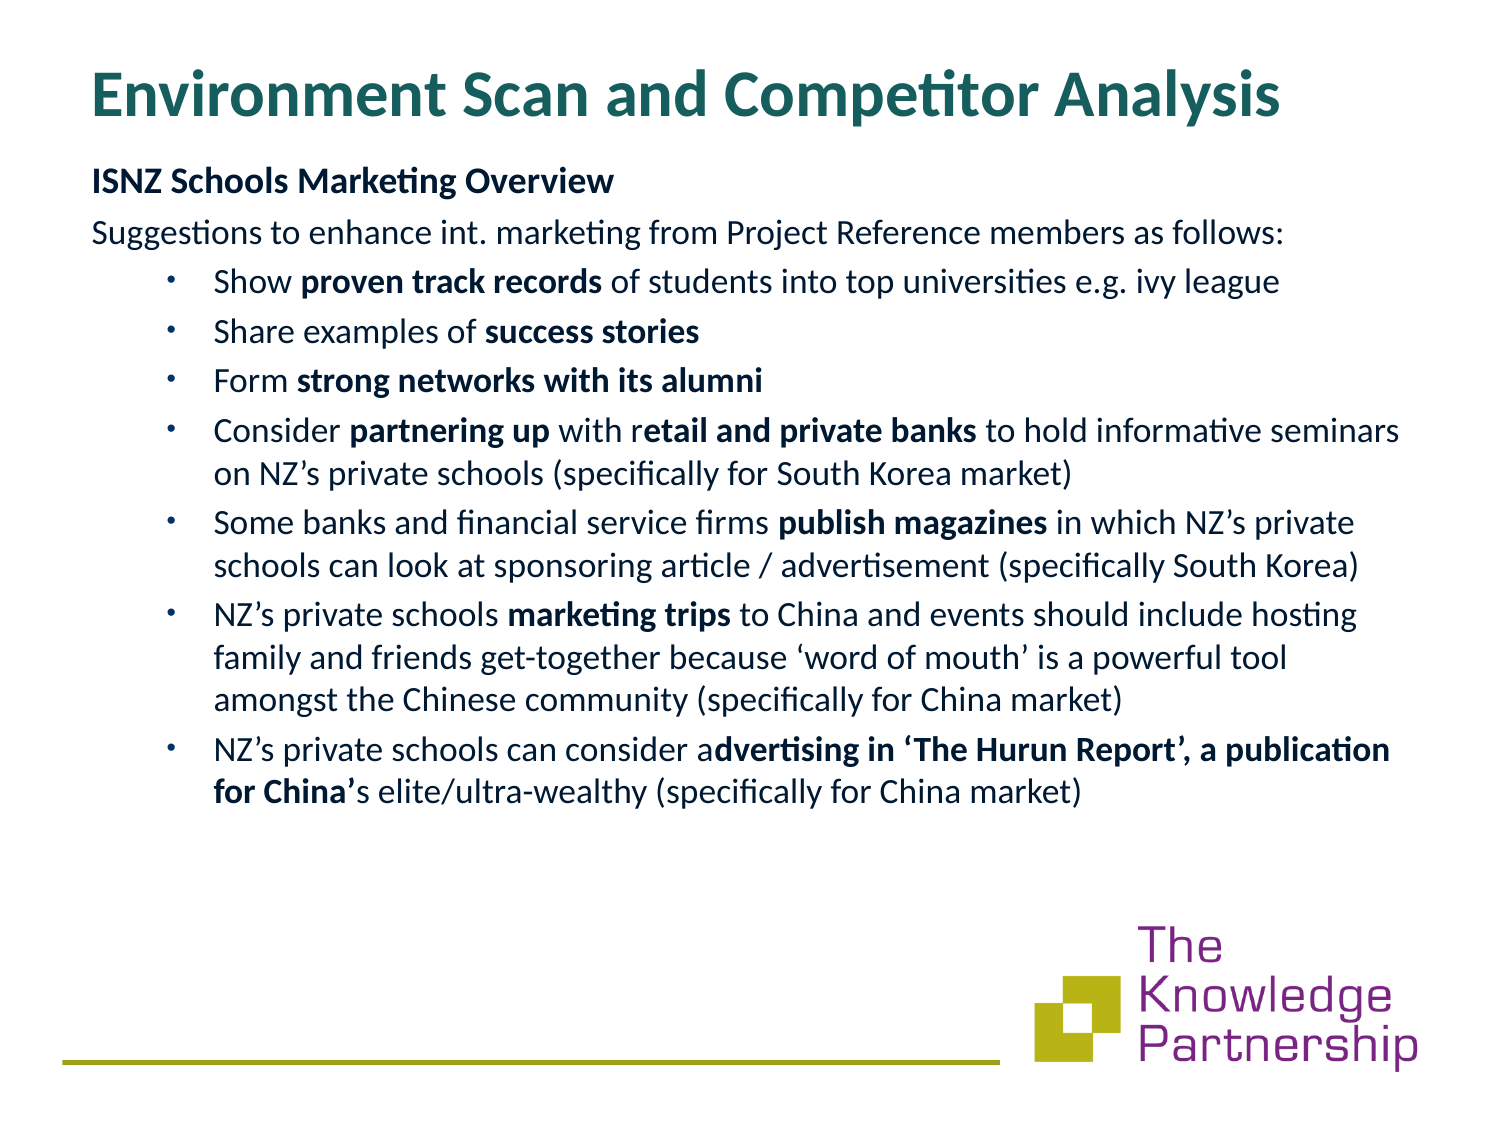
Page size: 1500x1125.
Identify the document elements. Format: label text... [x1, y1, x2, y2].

picture [1025, 922, 1427, 1077]
text_box Environment Scan and Competitor Analysis [76, 42, 1388, 138]
list ISNZ Schools Marketing Overview Suggestions to enhance int. marketing from Project Reference members as follows: Show proven track records of students into top universities e.g. ivy league Share examples of success stories Form strong networks with its alumni Consider partnering up with retail and private banks to hold informative seminars on NZ’s private schools (specifically for South Korea market) Some banks and financial service firms publish magazines in which NZ’s private schools can look at sponsoring article / advertisement (specifically South Korea) NZ’s private schools marketing trips to China and events should include hosting family and friends get-together because ‘word of mouth’ is a powerful tool amongst the Chinese community (specifically for China market) NZ’s private schools can consider advertising in ‘The Hurun Report’, a publication for China’s elite/ultra-wealthy (specifically for China market) [76, 149, 1424, 953]
